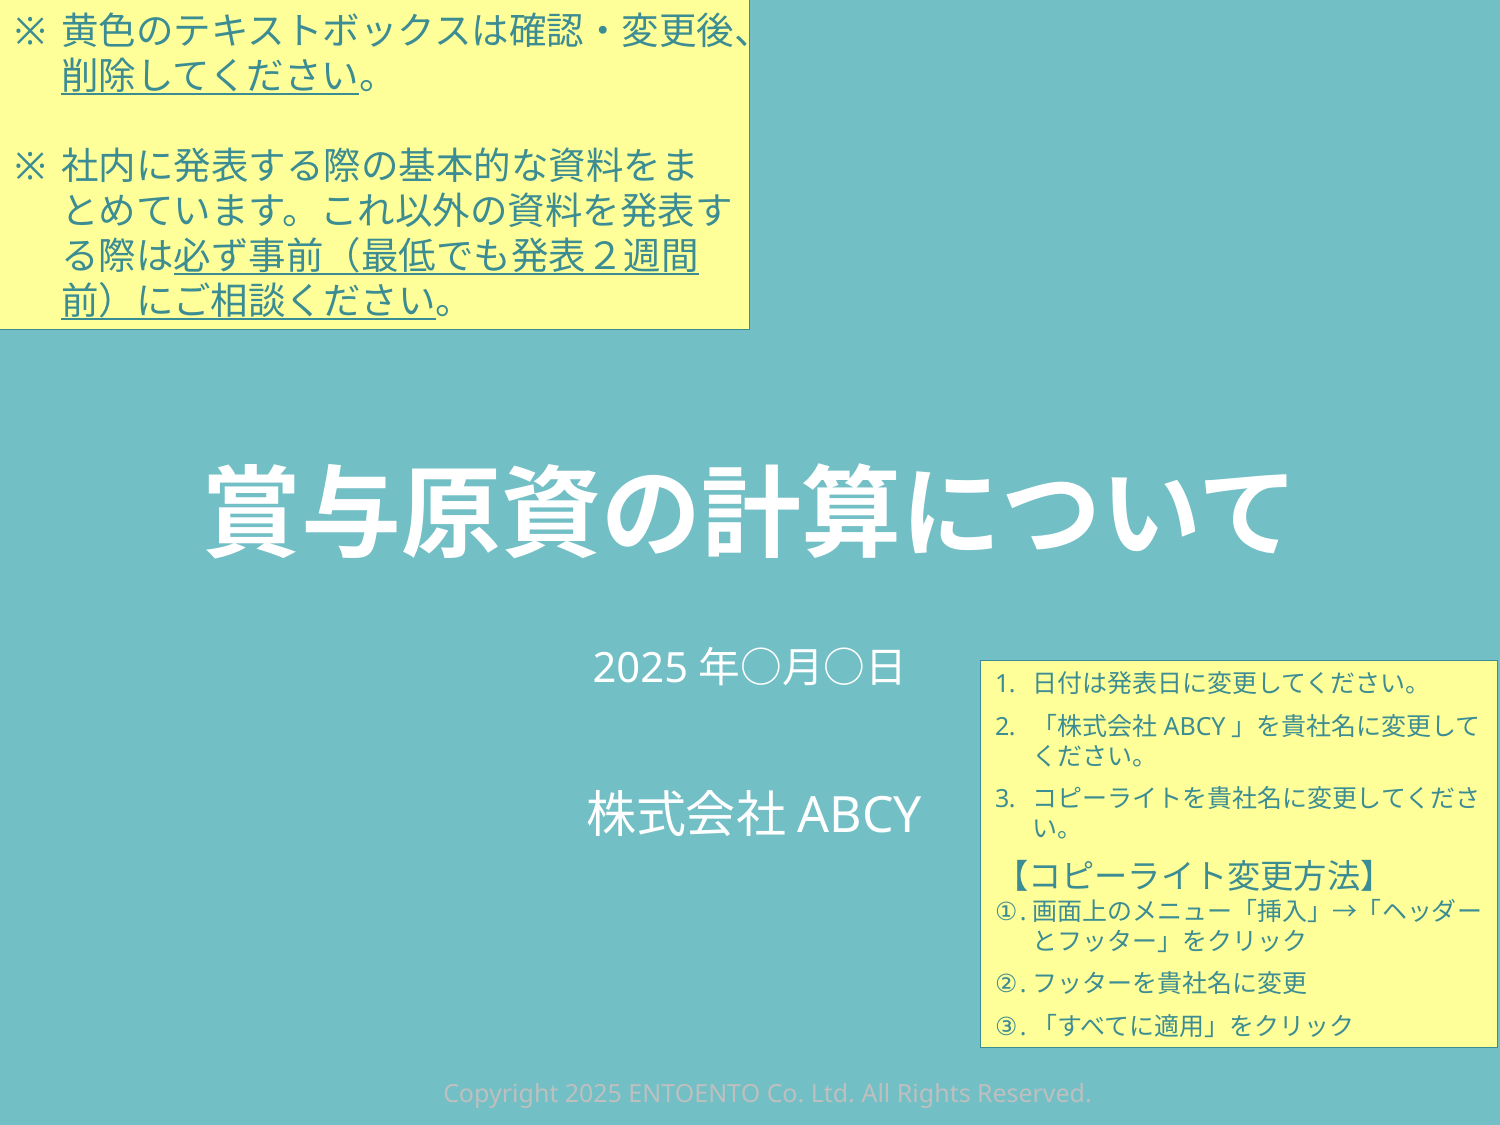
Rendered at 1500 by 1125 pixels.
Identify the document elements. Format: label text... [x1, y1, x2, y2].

text_box 株式会社ABCY [4, 774, 980, 858]
text_box 日付は発表日に変更してください。 「株式会社ABCY」を貴社名に変更してください。 コピーライトを貴社名に変更してください。 【コピーライト変更方法】 画面上のメニュー「挿入」→「ヘッダーとフッター」をクリック フッターを貴社名に変更 「すべてに適用」をクリック [980, 660, 1498, 1048]
text_box 2025年○月○日 [0, 633, 1500, 705]
footer Copyright 2025 ENTOENTO Co. Ltd. All Rights Reserved. [206, 1070, 1331, 1125]
text_box 黄色のテキストボックスは確認・変更後、削除してください。 社内に発表する際の基本的な資料をまとめています。これ以外の資料を発表する際は必ず事前（最低でも発表２週間前）にご相談ください。 [0, 0, 750, 330]
title 賞与原資の計算について [0, 415, 1500, 603]
